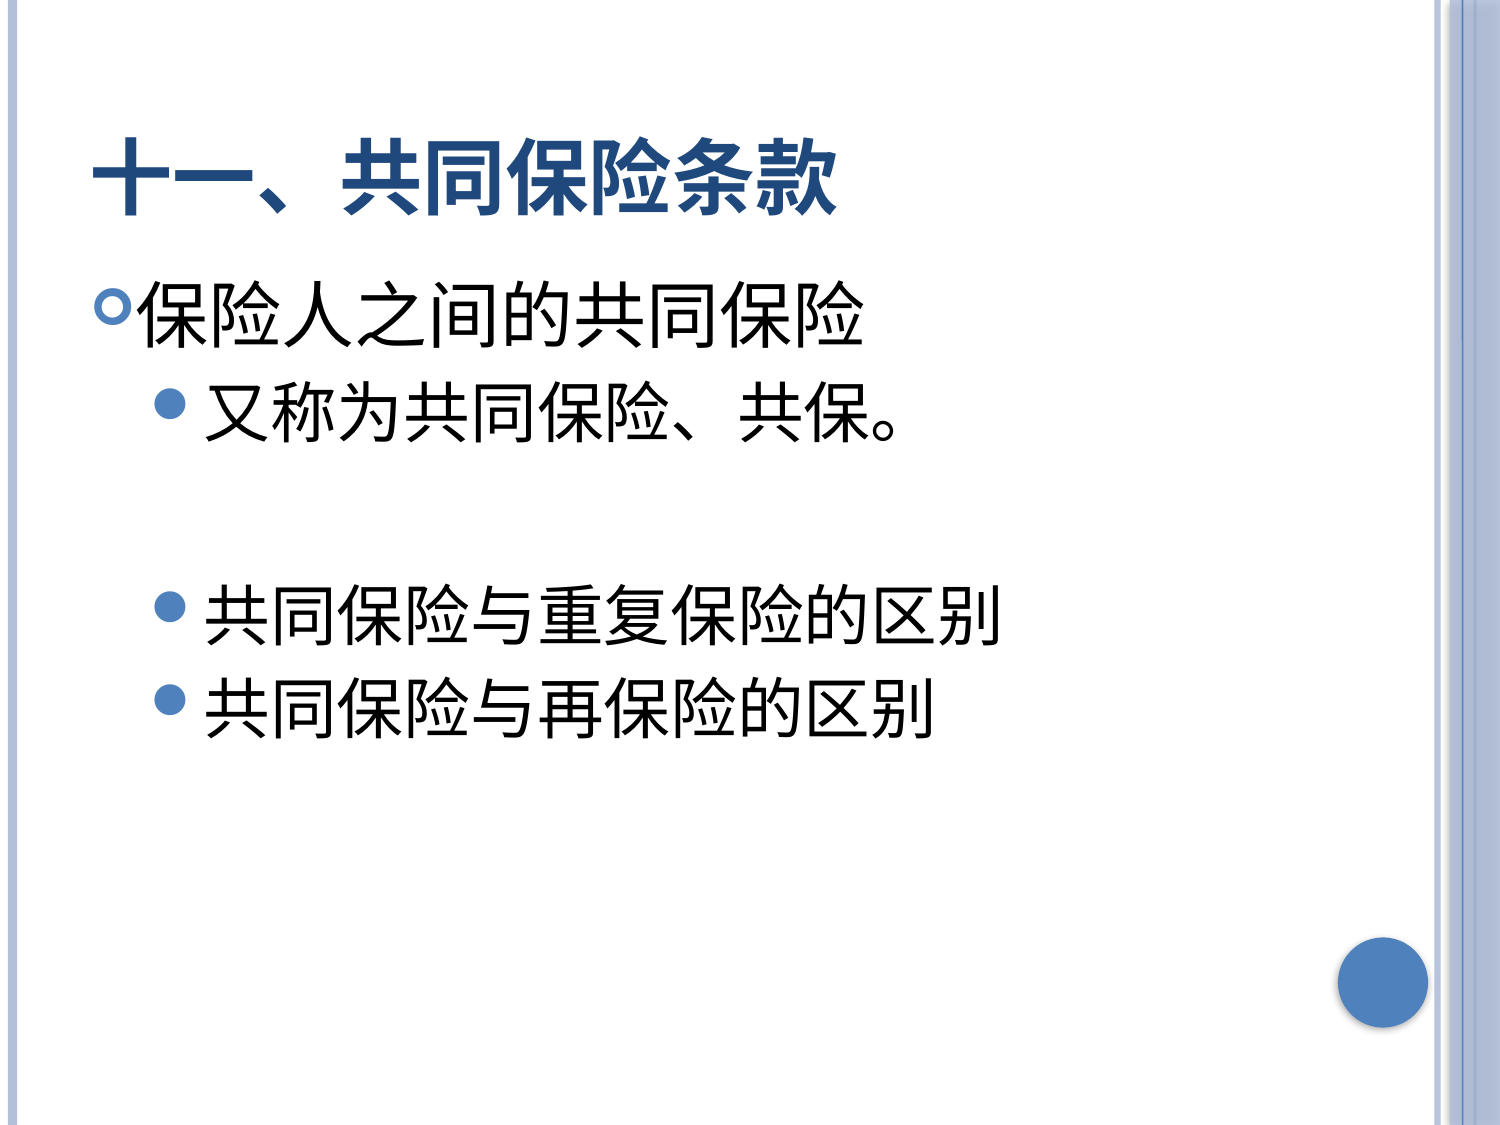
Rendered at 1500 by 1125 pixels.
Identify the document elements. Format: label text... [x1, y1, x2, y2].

list 保险人之间的共同保险 又称为共同保险、共保。 共同保险与重复保险的区别 共同保险与再保险的区别 [74, 262, 1301, 1083]
title 十一、共同保险条款 [75, 45, 1300, 233]
